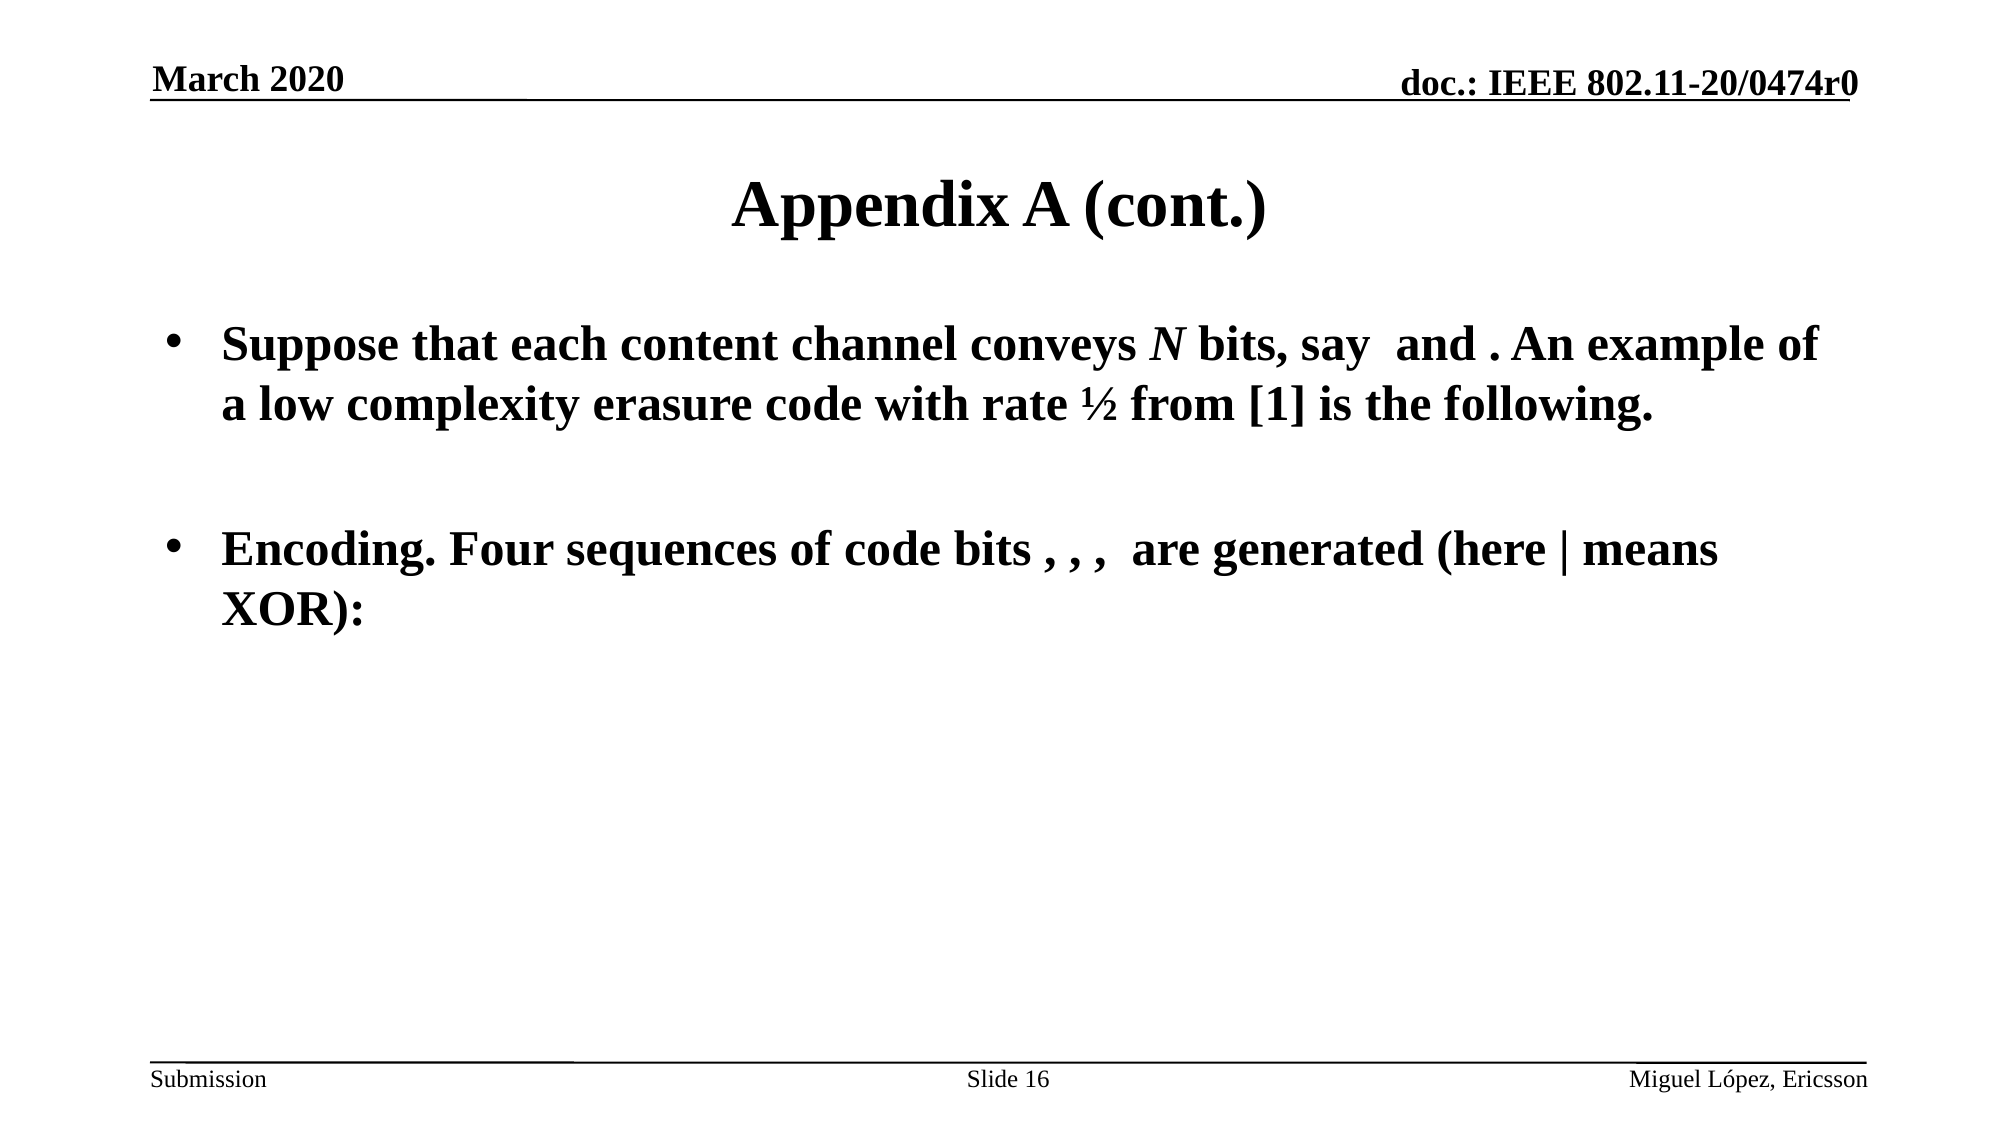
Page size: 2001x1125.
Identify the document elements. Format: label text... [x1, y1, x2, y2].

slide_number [152, 54, 563, 100]
footer Miguel López, Ericsson [1171, 1061, 1869, 1093]
slide_number Slide 16 [950, 1061, 1067, 1123]
title Appendix A (cont.) [149, 112, 1850, 288]
